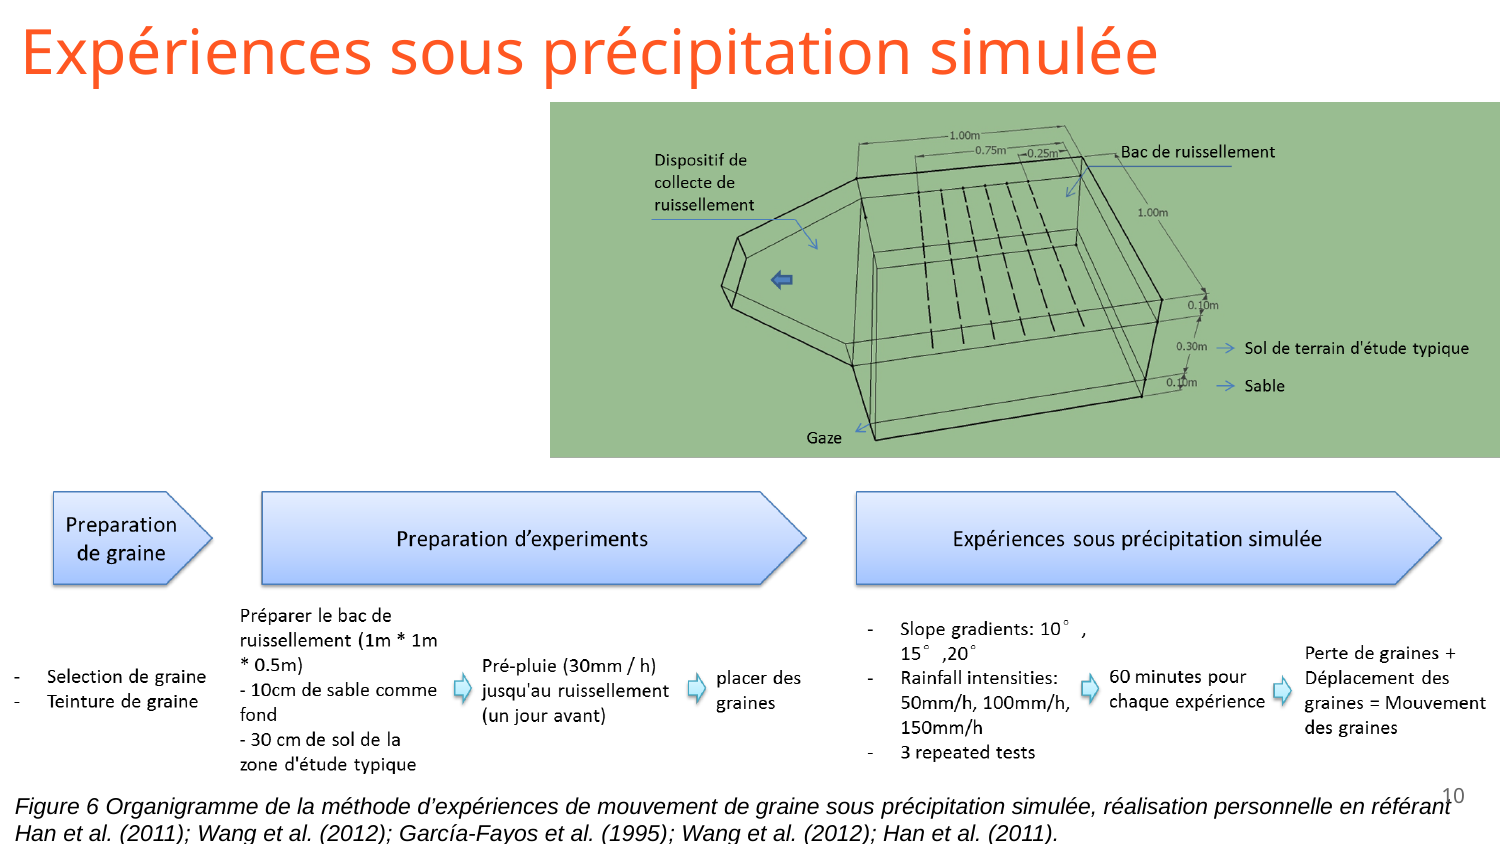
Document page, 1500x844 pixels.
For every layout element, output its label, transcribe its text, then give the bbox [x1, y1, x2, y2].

picture [0, 488, 1500, 789]
picture [550, 102, 1500, 459]
title Expériences sous précipitation simulée [5, 0, 1404, 92]
text_box Figure 6 Organigramme de la méthode d’expériences de mouvement de graine sous précipitation simulée, réalisation personnelle en référant Han et al. (2011); Wang et al. (2012); García-Fayos et al. (1995); Wang et al. (2012); Han et al. (2011). [0, 796, 1500, 844]
slide_number 10 [1389, 797, 1480, 830]
